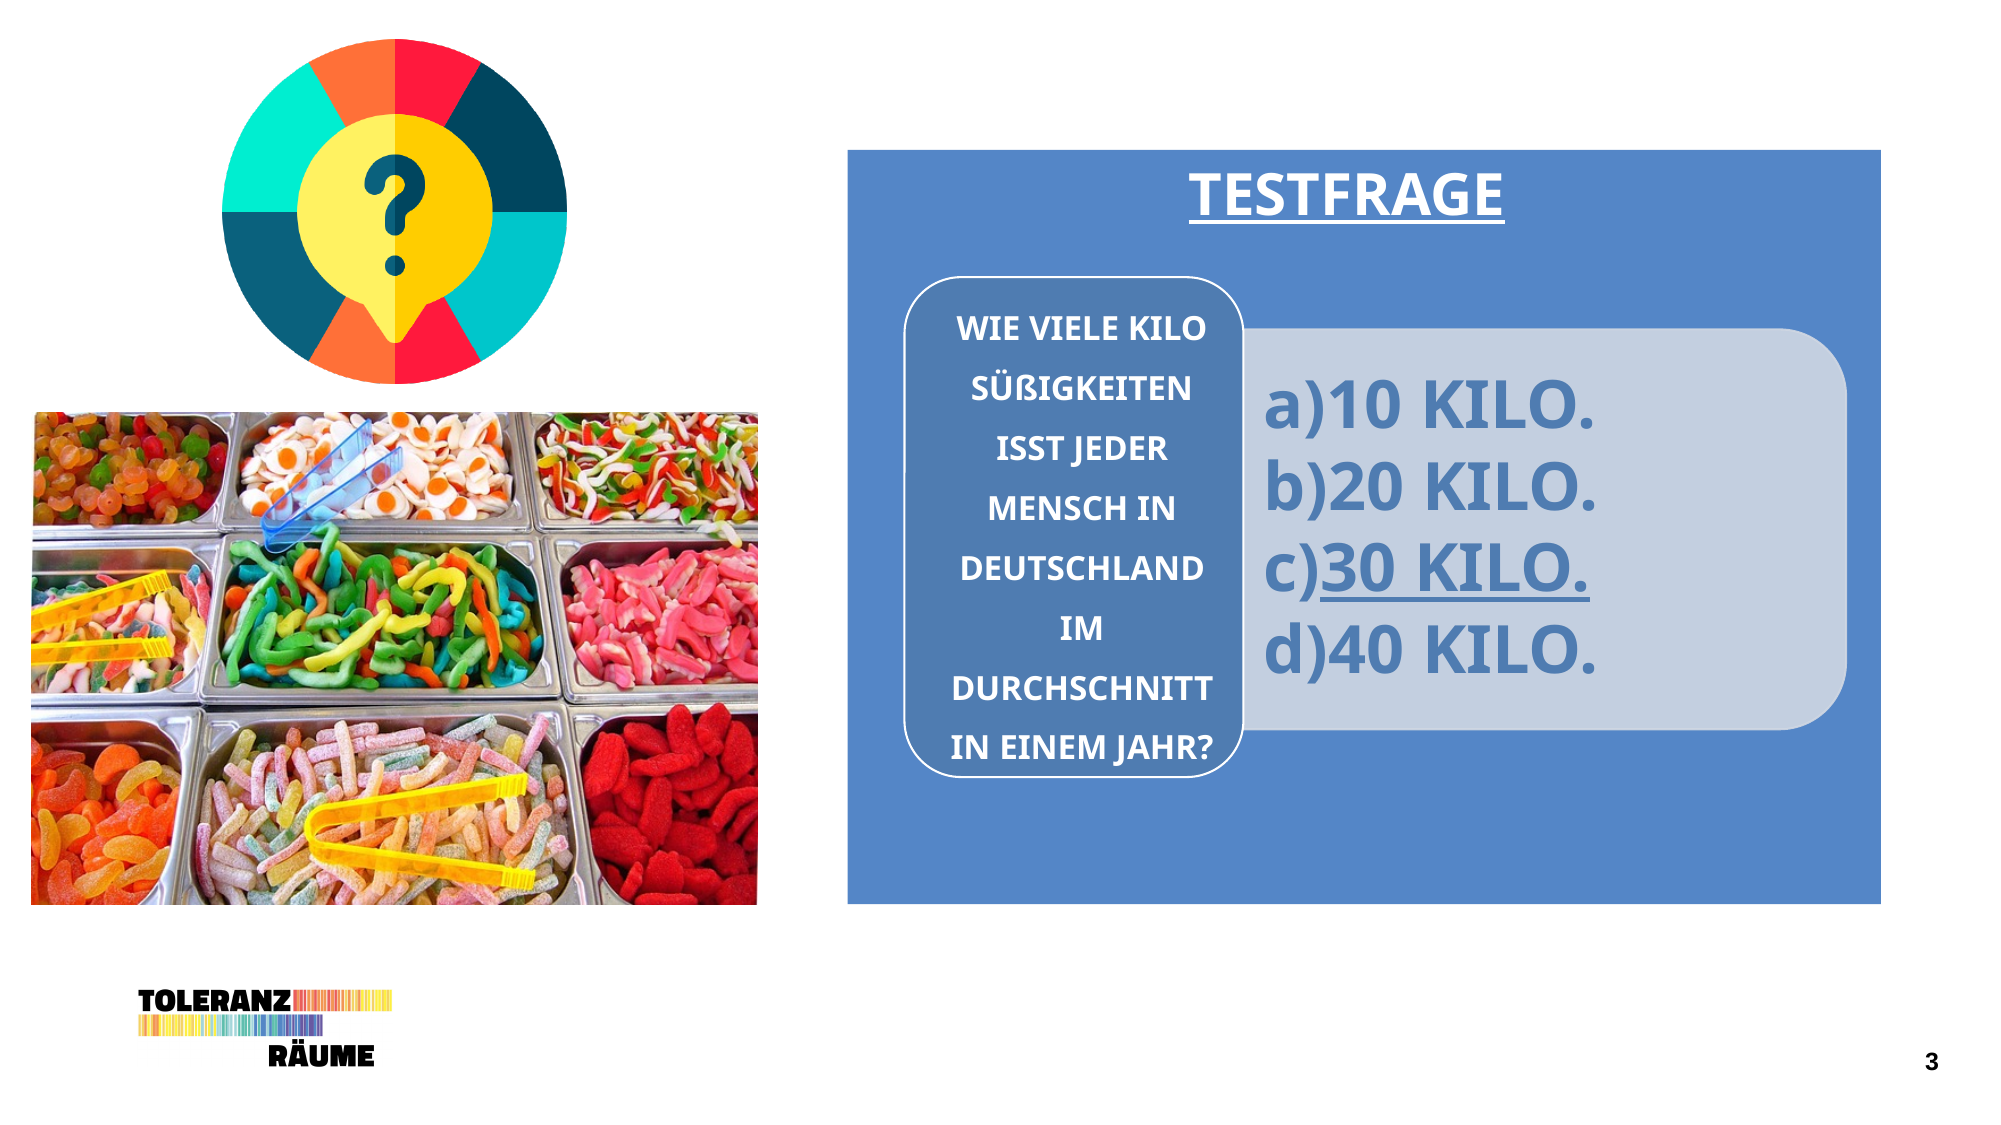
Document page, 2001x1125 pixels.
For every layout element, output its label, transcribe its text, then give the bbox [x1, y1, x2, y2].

text_box [847, 149, 1882, 905]
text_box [904, 277, 1846, 778]
title Testfrage [904, 164, 1789, 263]
picture [137, 989, 393, 1067]
picture [31, 412, 758, 905]
slide_number 3 [1846, 1034, 1940, 1076]
picture [222, 39, 567, 385]
